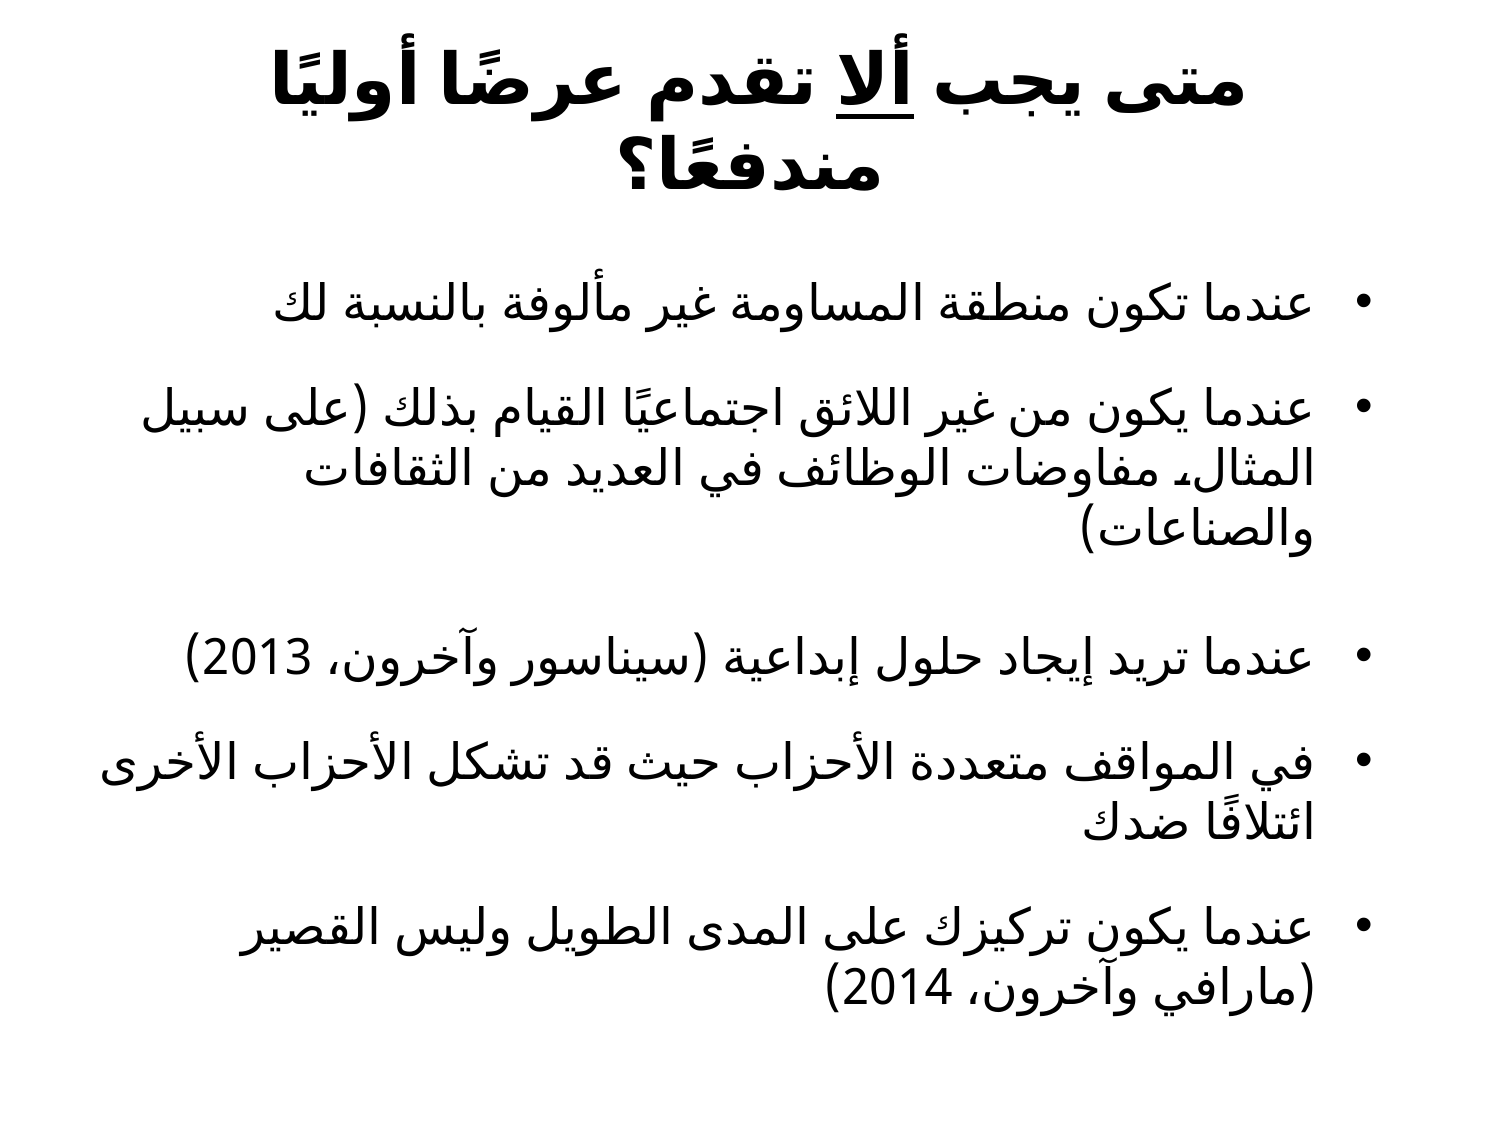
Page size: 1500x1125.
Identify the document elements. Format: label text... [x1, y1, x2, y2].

list عندما تكون منطقة المساومة غير مألوفة بالنسبة لك عندما يكون من غير اللائق اجتماعيًا القيام بذلك (على سبيل المثال، مفاوضات الوظائف في العديد من الثقافات والصناعات) عندما تريد إيجاد حلول إبداعية (سيناسور وآخرون، 2013) في المواقف متعددة الأحزاب حيث قد تشكل الأحزاب الأخرى ائتلافًا ضدك عندما يكون تركيزك على المدى الطويل وليس القصير (مارافي وآخرون، 2014) [75, 262, 1388, 1063]
title متى يجب ألا تقدم عرضًا أوليًا مندفعًا؟ [75, 24, 1425, 213]
